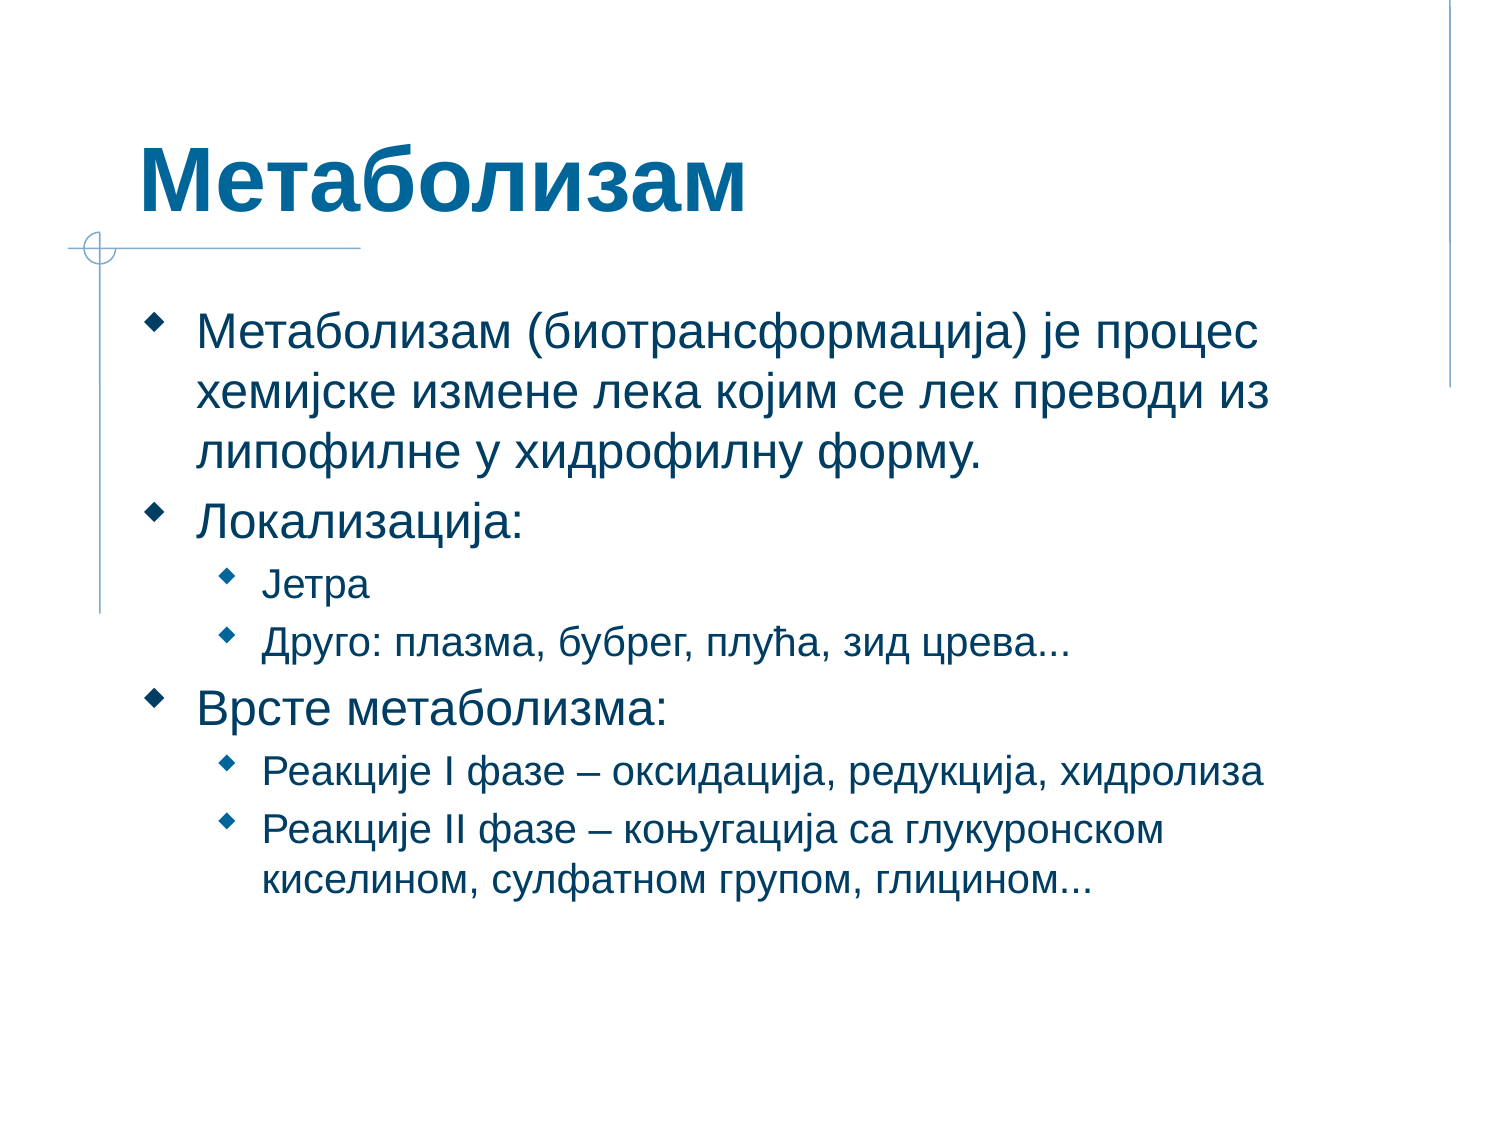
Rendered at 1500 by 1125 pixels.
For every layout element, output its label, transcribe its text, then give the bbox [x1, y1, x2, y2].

list Метаболизам (биотрансформација) је процес хемијске измене лека којим се лек преводи из липофилне у хидрофилну форму. Локализација: Јетра Друго: плазма, бубрег, плућа, зид црева... Врсте метаболизма: Реакције I фазе – оксидација, редукција, хидролиза Реакције II фазе – коњугација са глукуронском киселином, сулфатном групом, глицином... [124, 290, 1400, 1026]
title Метаболизам [123, 49, 1400, 238]
